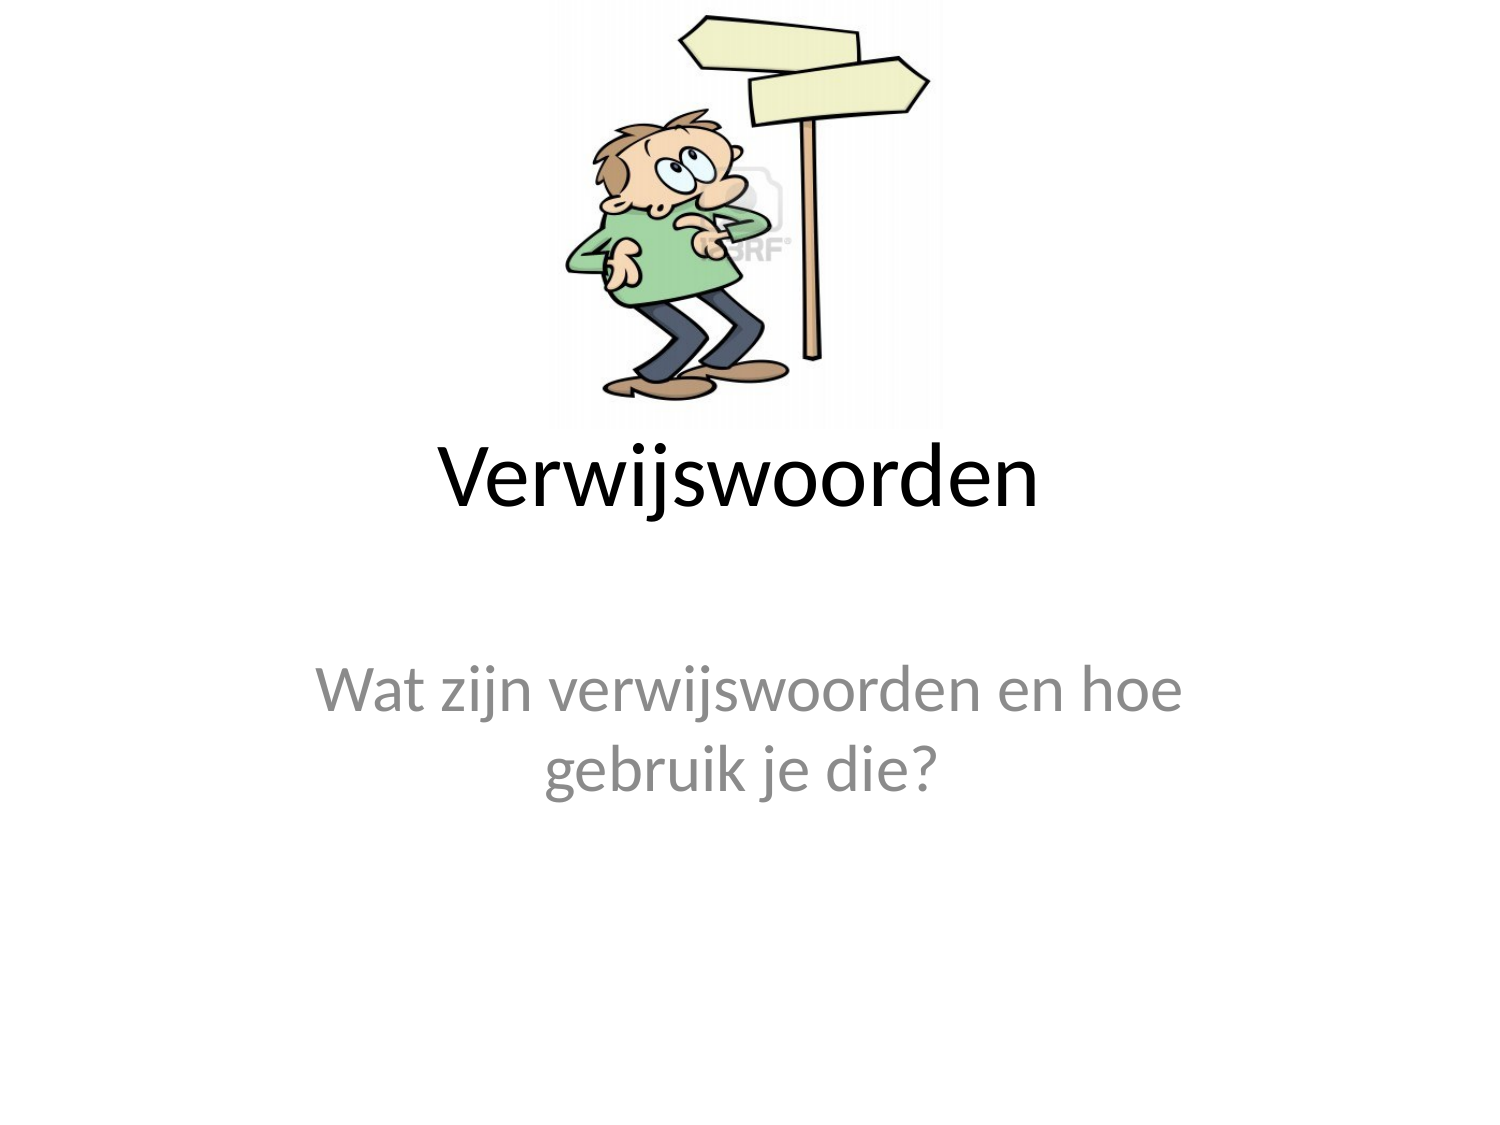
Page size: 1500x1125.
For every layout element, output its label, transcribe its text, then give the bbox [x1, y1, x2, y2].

picture [548, 0, 943, 429]
subtitle Wat zijn verwijswoorden en hoe gebruik je die? [225, 637, 1275, 925]
title Verwijswoorden [112, 349, 1388, 591]
